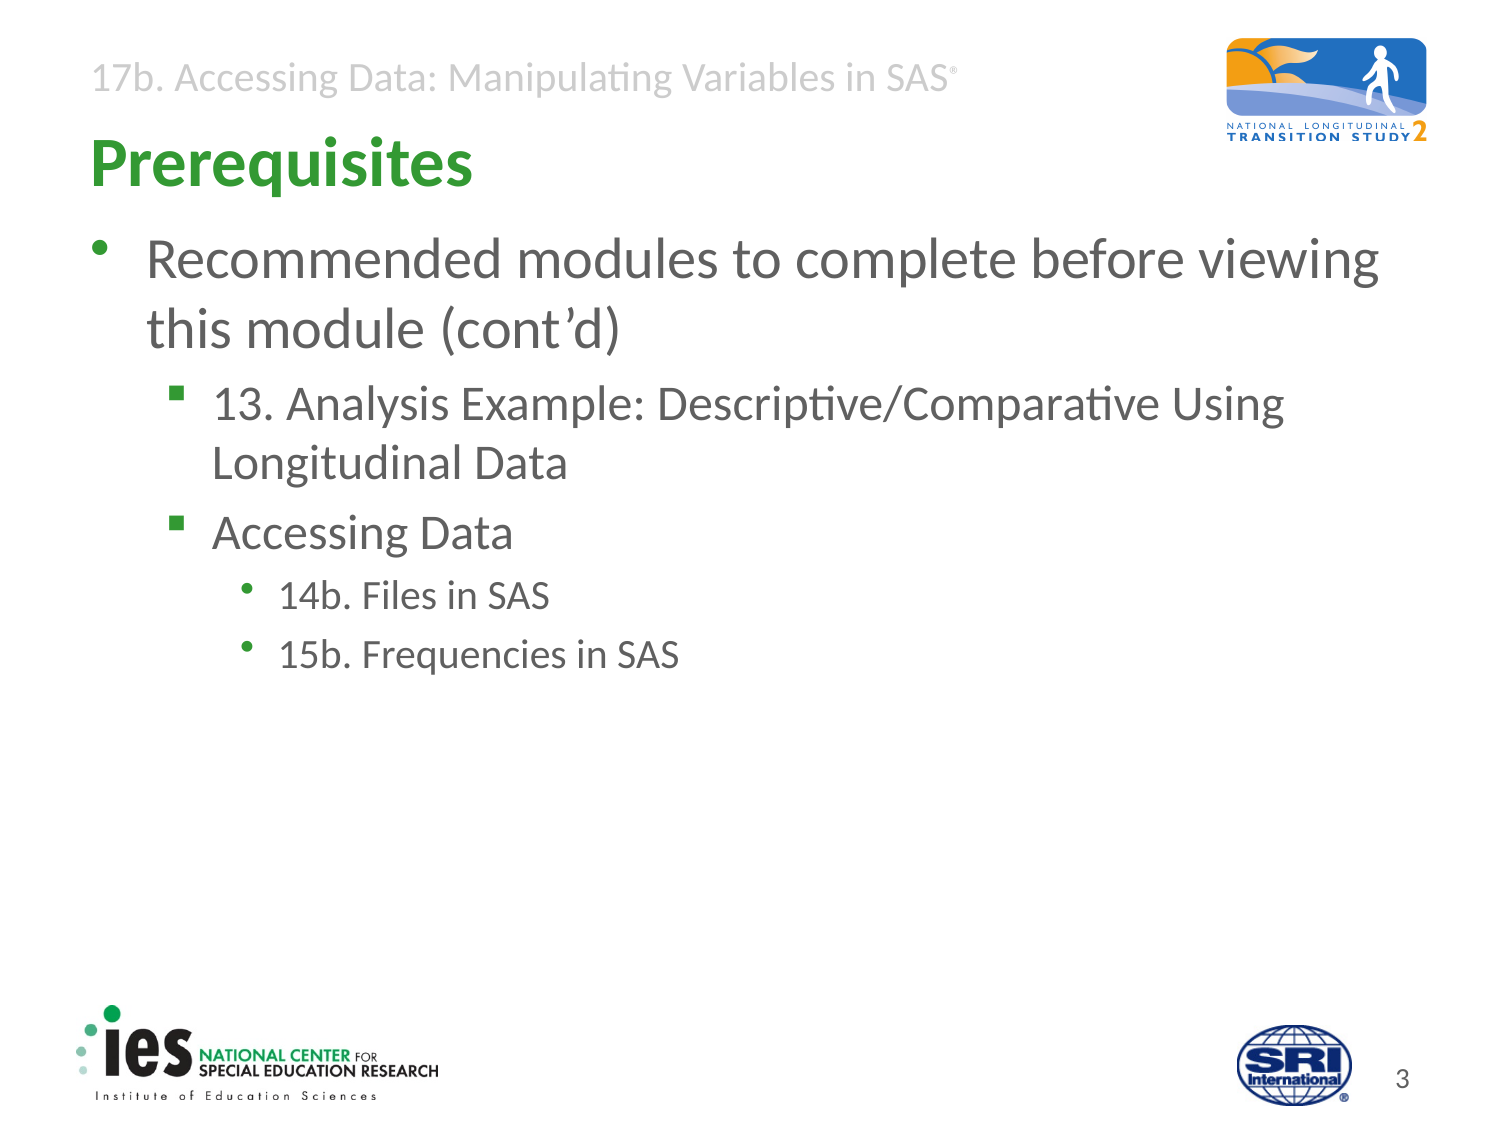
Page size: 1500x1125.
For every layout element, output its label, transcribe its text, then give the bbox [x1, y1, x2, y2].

title Prerequisites [74, 90, 1426, 212]
picture [1237, 1025, 1352, 1106]
slide_number 2 [1321, 1051, 1426, 1125]
picture [76, 1005, 438, 1100]
list Recommended modules to complete before viewing this module (cont’d) 13. Analysis Example: Descriptive/Comparative Using Longitudinal Data Accessing Data 14b. Files in SAS 15b. Frequencies in SAS [74, 212, 1426, 956]
